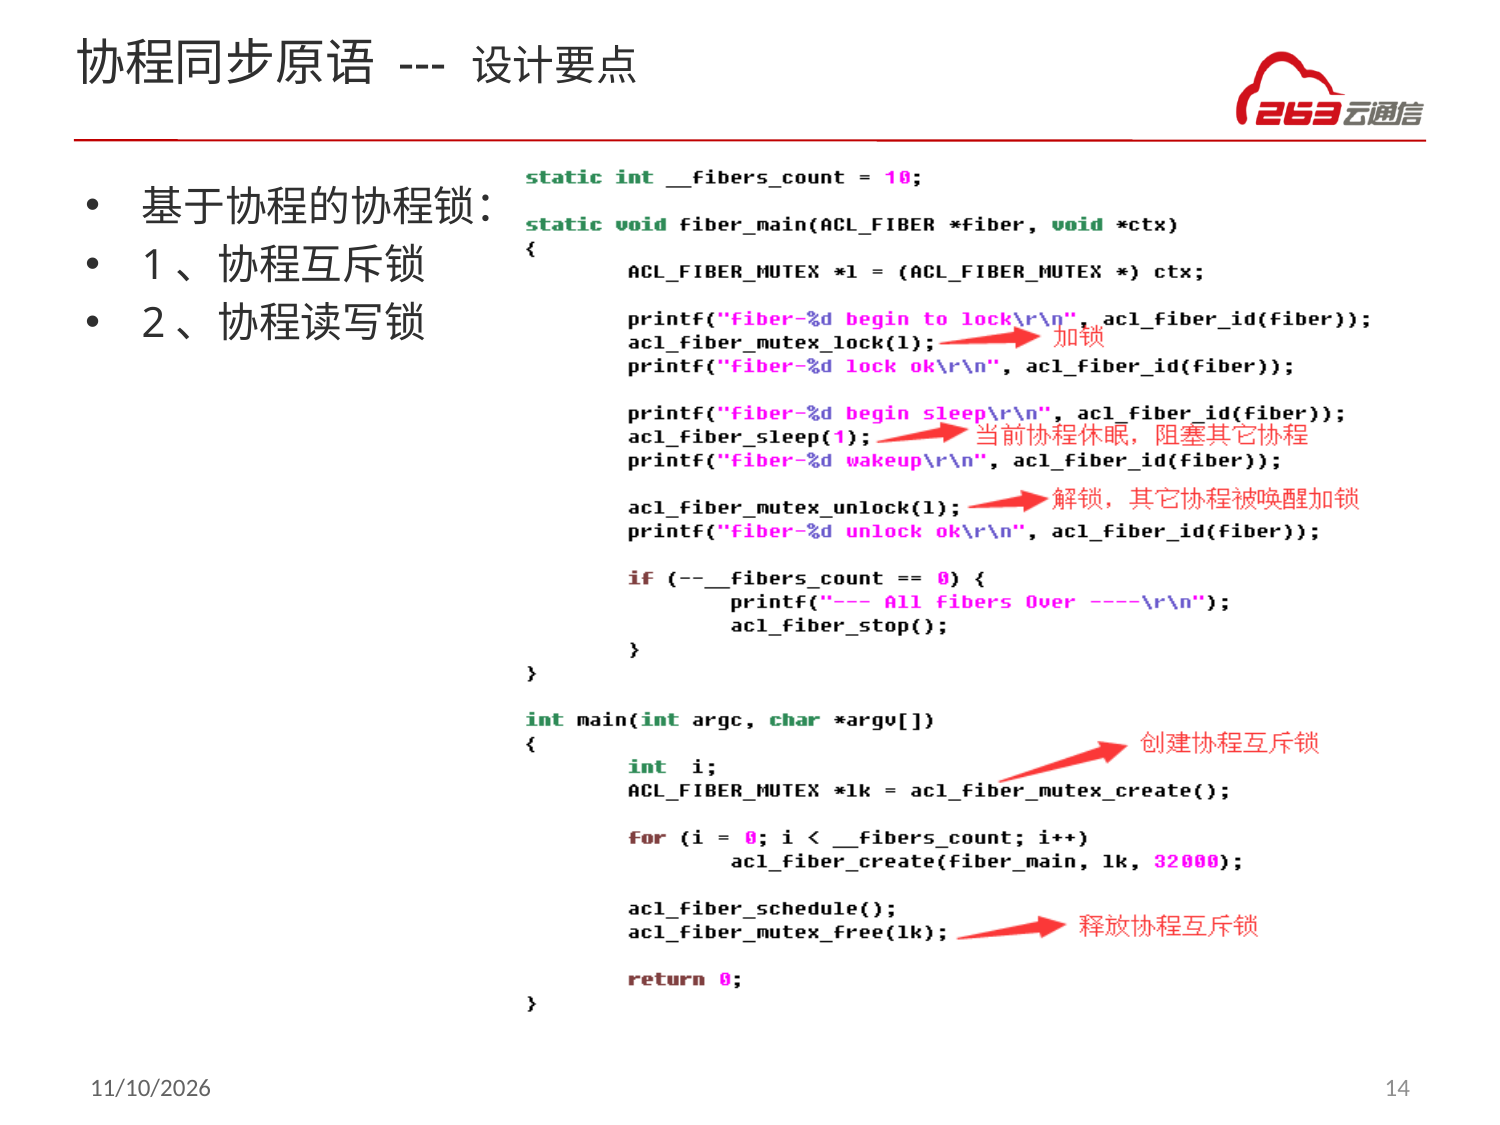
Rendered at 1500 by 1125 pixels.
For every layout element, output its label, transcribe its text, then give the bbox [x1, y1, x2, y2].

title 协程同步原语 --- 设计要点 [75, 30, 1235, 136]
list 基于协程的协程锁： 1、协程互斥锁 2、协程读写锁 [70, 171, 521, 1016]
picture [1230, 37, 1430, 141]
picture [525, 167, 1458, 1016]
